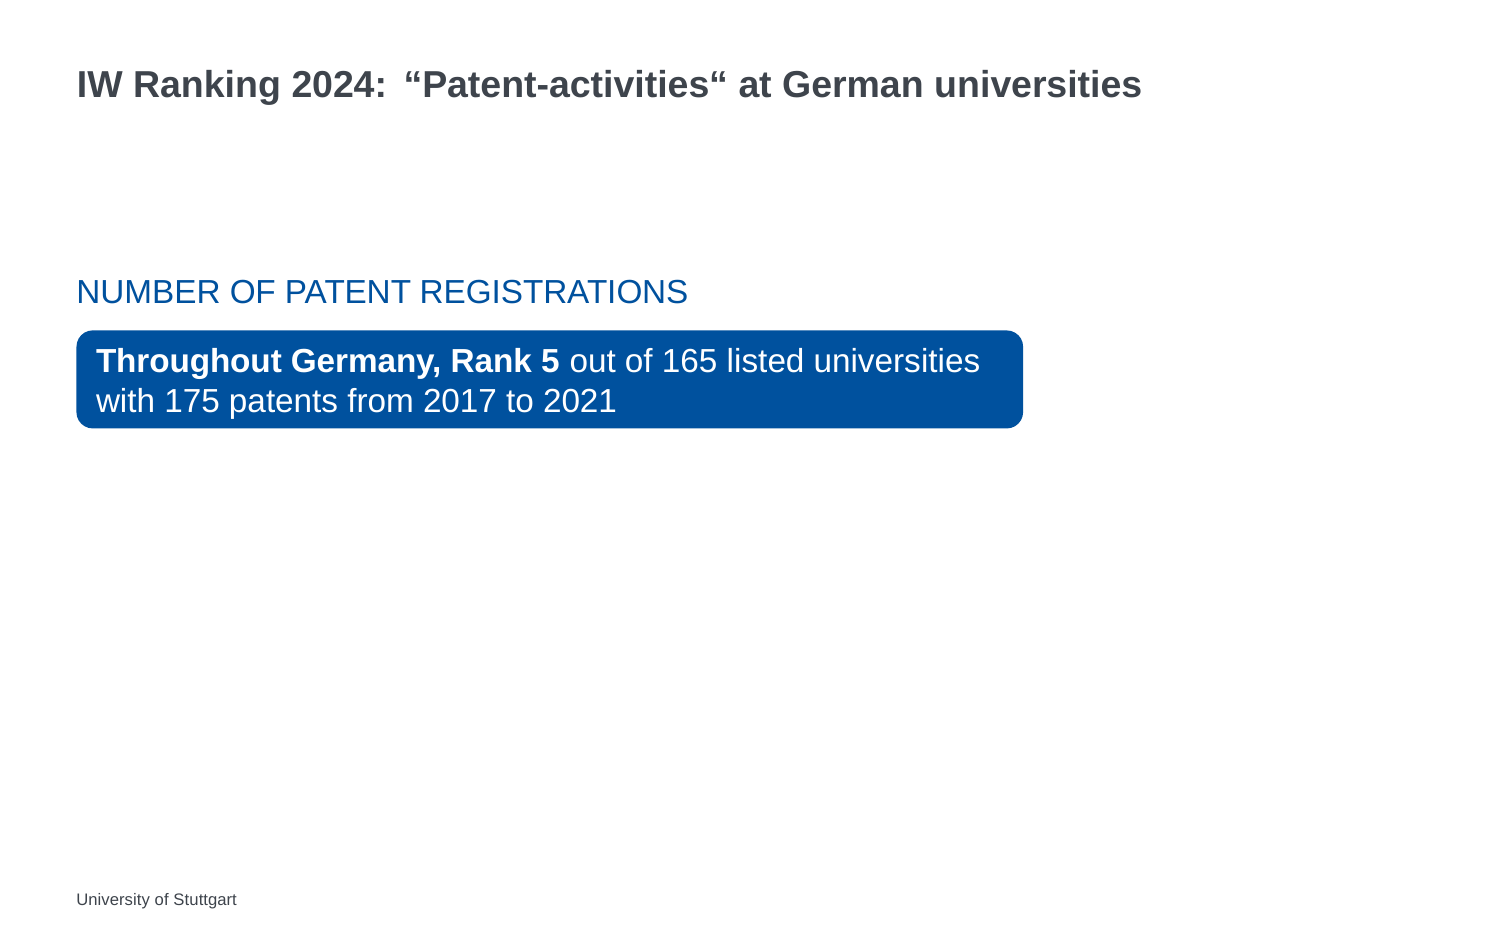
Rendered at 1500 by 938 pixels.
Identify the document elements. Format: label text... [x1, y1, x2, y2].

text_box Throughout Germany, Rank 5 out of 165 listed universities with 175 patents from 2017 to 2021 [75, 329, 1025, 430]
footer University of Stuttgart [76, 888, 1072, 910]
title IW Ranking 2024: “Patent-activities“ at German universities [76, 64, 1424, 111]
text_box Number of Patent registrations [76, 262, 1187, 310]
